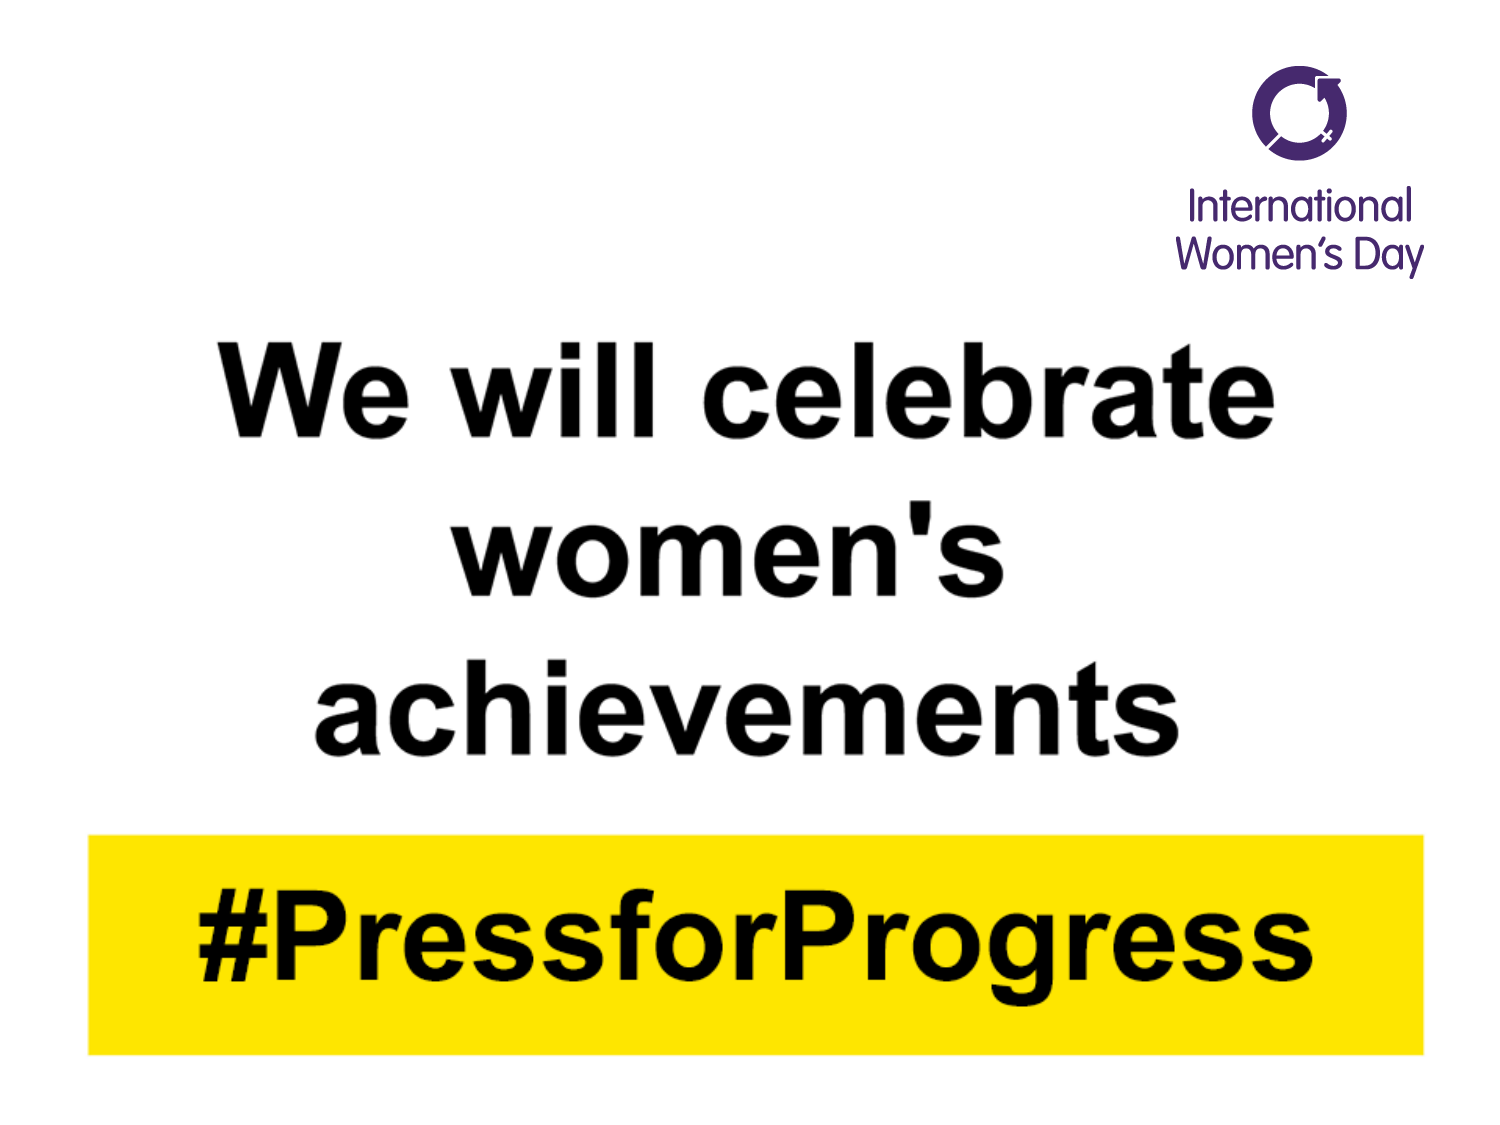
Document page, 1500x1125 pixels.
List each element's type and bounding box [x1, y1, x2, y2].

picture [80, 825, 1436, 1071]
picture [1176, 66, 1424, 279]
picture [212, 327, 1288, 798]
